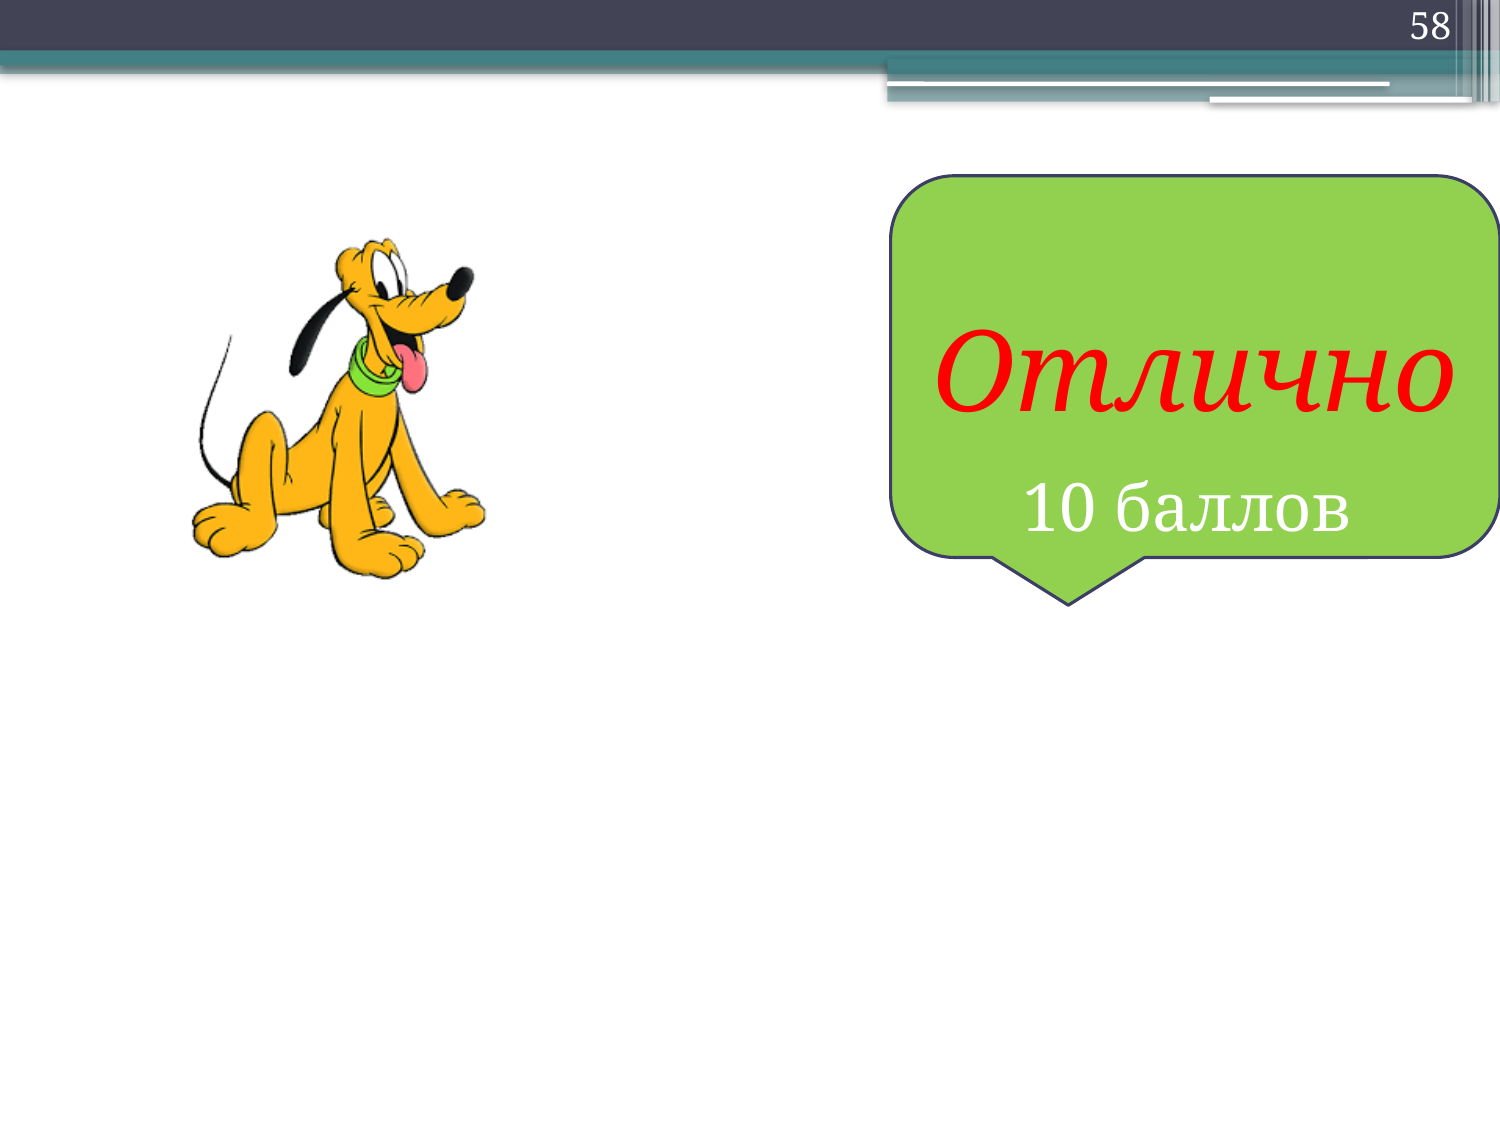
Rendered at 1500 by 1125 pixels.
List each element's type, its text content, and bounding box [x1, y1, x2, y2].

slide_number 58 [1341, 0, 1466, 61]
text_box Отлично [889, 174, 1500, 607]
picture [182, 219, 507, 600]
text_box 10 баллов [1007, 456, 1418, 552]
